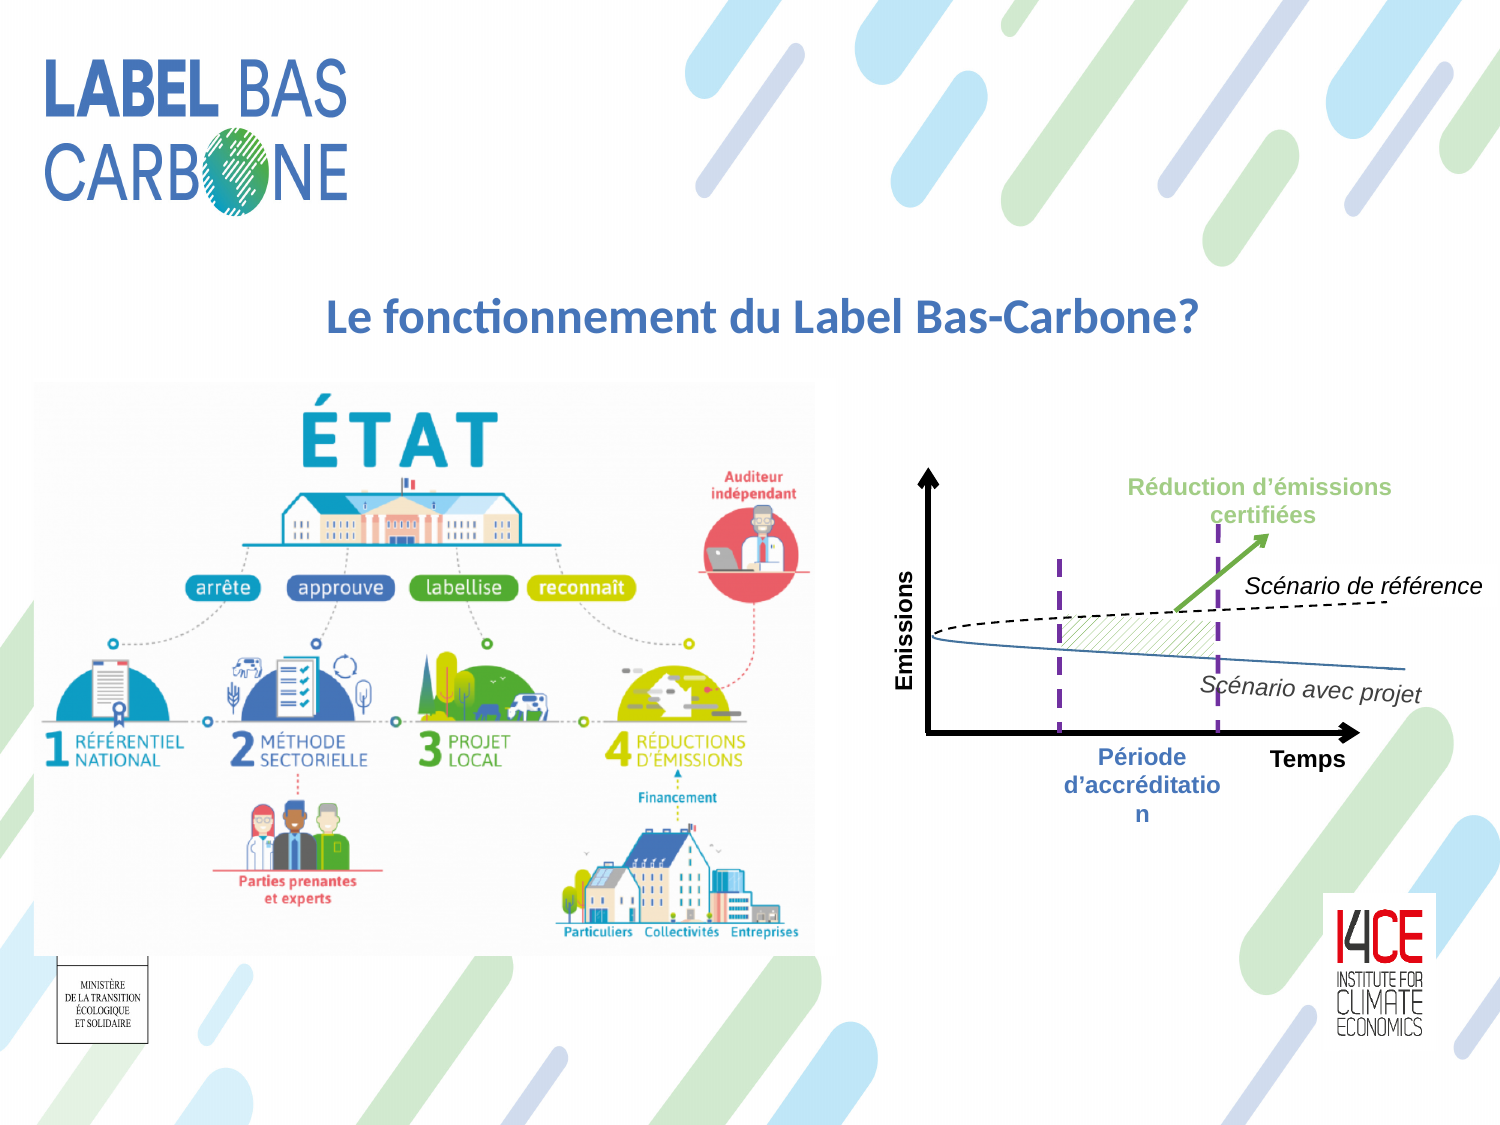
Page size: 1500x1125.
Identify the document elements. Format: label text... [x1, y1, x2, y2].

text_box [880, 463, 1500, 837]
subtitle Le fonctionnement du Label Bas-Carbone? [207, 283, 1332, 342]
picture [0, 0, 1500, 1125]
